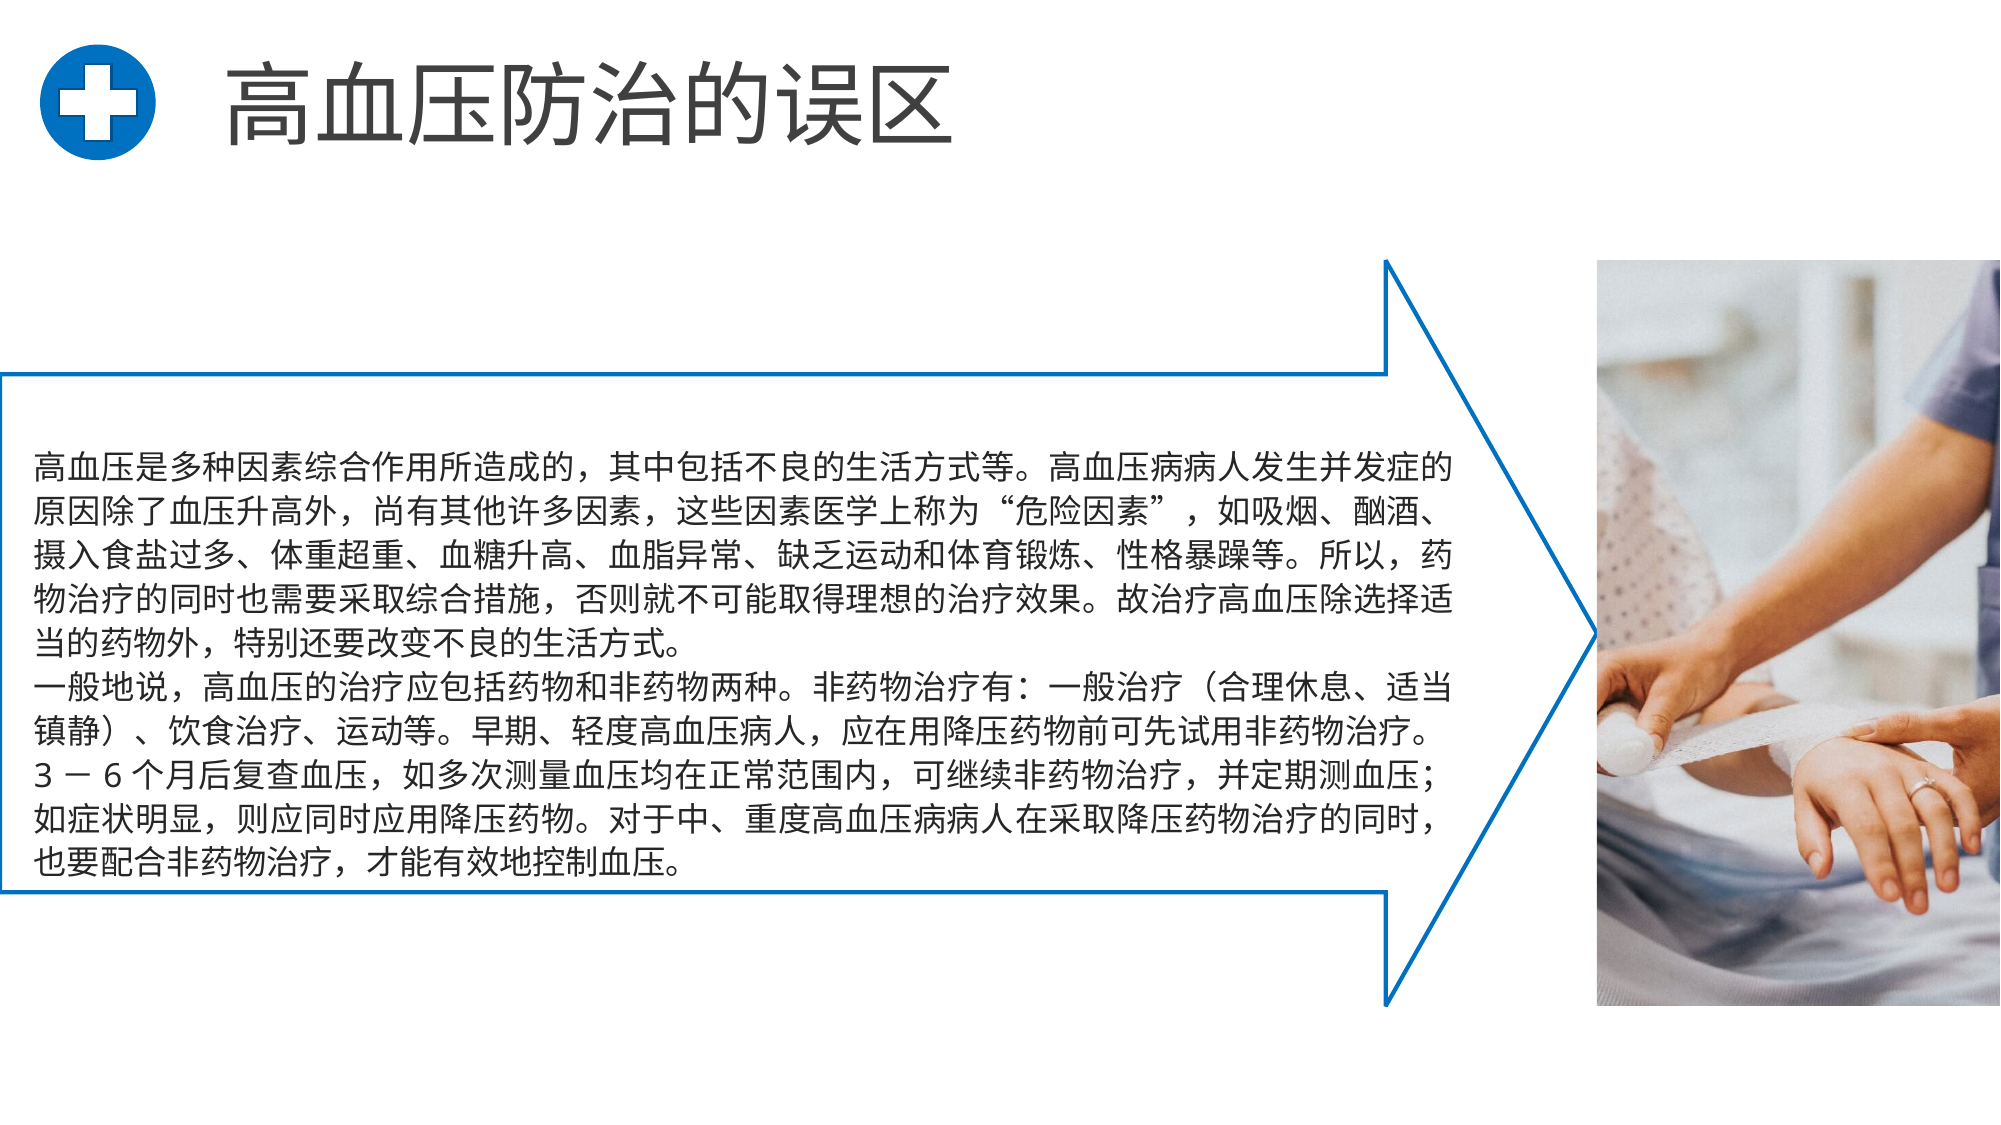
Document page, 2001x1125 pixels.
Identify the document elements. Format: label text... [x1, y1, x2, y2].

text_box 高血压防治的误区 [201, 36, 979, 168]
text_box [1258, 260, 1596, 860]
text_box 误区三：单纯依赖药物，不做综合治疗 [230, 374, 1258, 435]
picture [1596, 260, 2000, 1006]
text_box [0, 374, 1453, 1007]
text_box 高血压是多种因素综合作用所造成的，其中包括不良的生活方式等。高血压病病人发生并发症的原因除了血压升高外，尚有其他许多因素，这些因素医学上称为“危险因素”，如吸烟、酗酒、摄入食盐过多、体重超重、血糖升高、血脂异常、缺乏运动和体育锻炼、性格暴躁等。所以，药物治疗的同时也需要采取综合措施，否则就不可能取得理想的治疗效果。故治疗高血压除选择适当的药物外，特别还要改变不良的生活方式。 一般地说，高血压的治疗应包括药物和非药物两种。非药物治疗有：一般治疗（合理休息、适当镇静）、饮食治疗、运动等。早期、轻度高血压病人，应在用降压药物前可先试用非药物治疗。3－6个月后复查血压，如多次测量血压均在正常范围内，可继续非药物治疗，并定期测血压；如症状明显，则应同时应用降压药物。对于中、重度高血压病病人在采取降压药物治疗的同时，也要配合非药物治疗，才能有效地控制血压。 [19, 435, 1469, 889]
